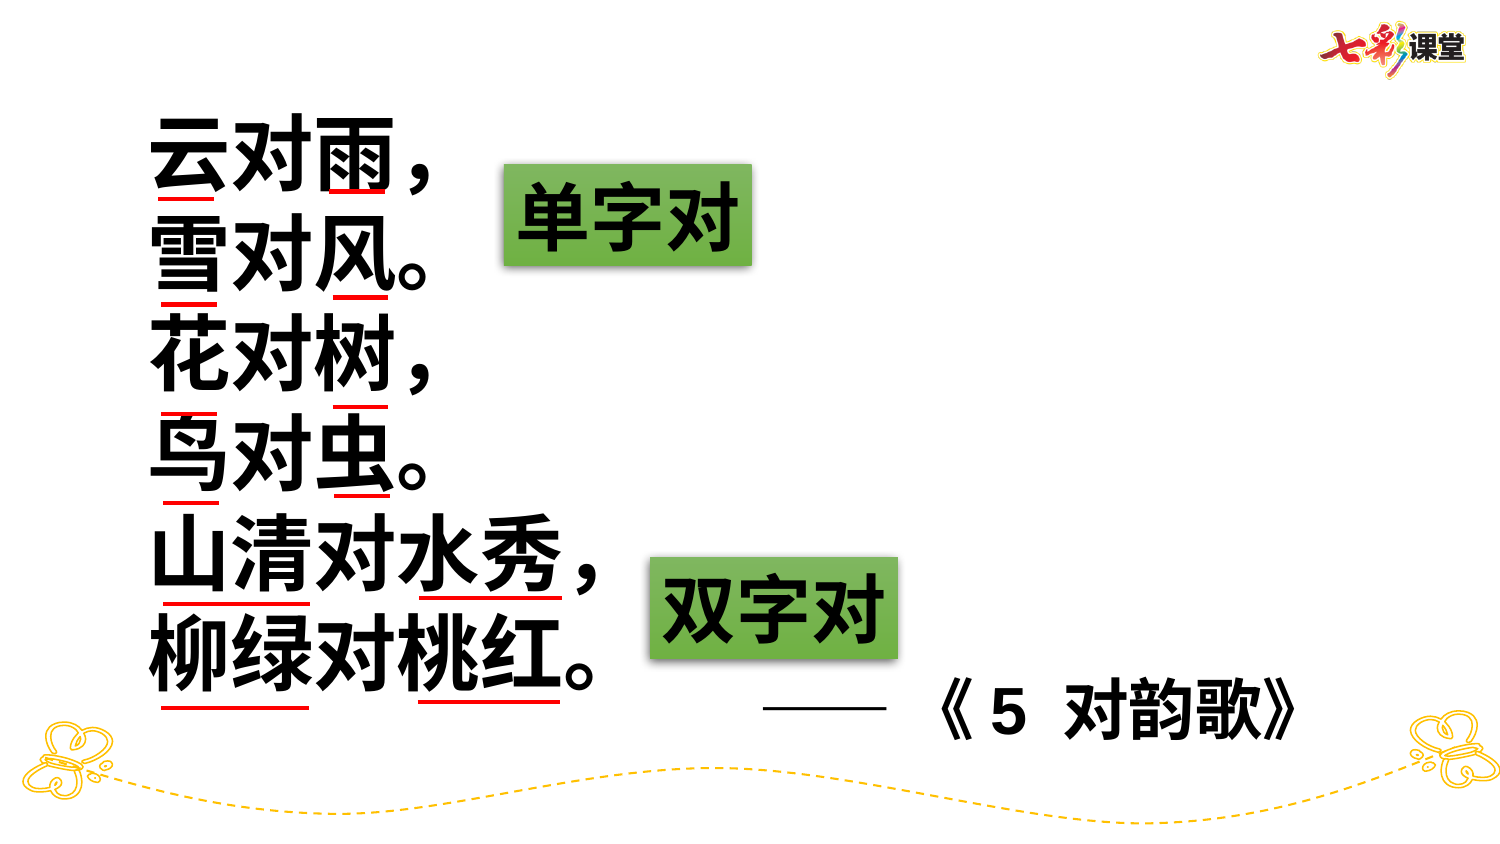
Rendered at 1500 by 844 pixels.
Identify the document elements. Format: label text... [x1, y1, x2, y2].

text_box 双字对 [650, 557, 898, 659]
text_box ——《5 对韵歌》 [747, 662, 1341, 754]
picture [1316, 20, 1468, 80]
text_box 云对雨， 雪对风。 花对树， 鸟对虫。 山清对水秀， 柳绿对桃红。 [135, 95, 703, 707]
text_box 单字对 [503, 164, 752, 266]
